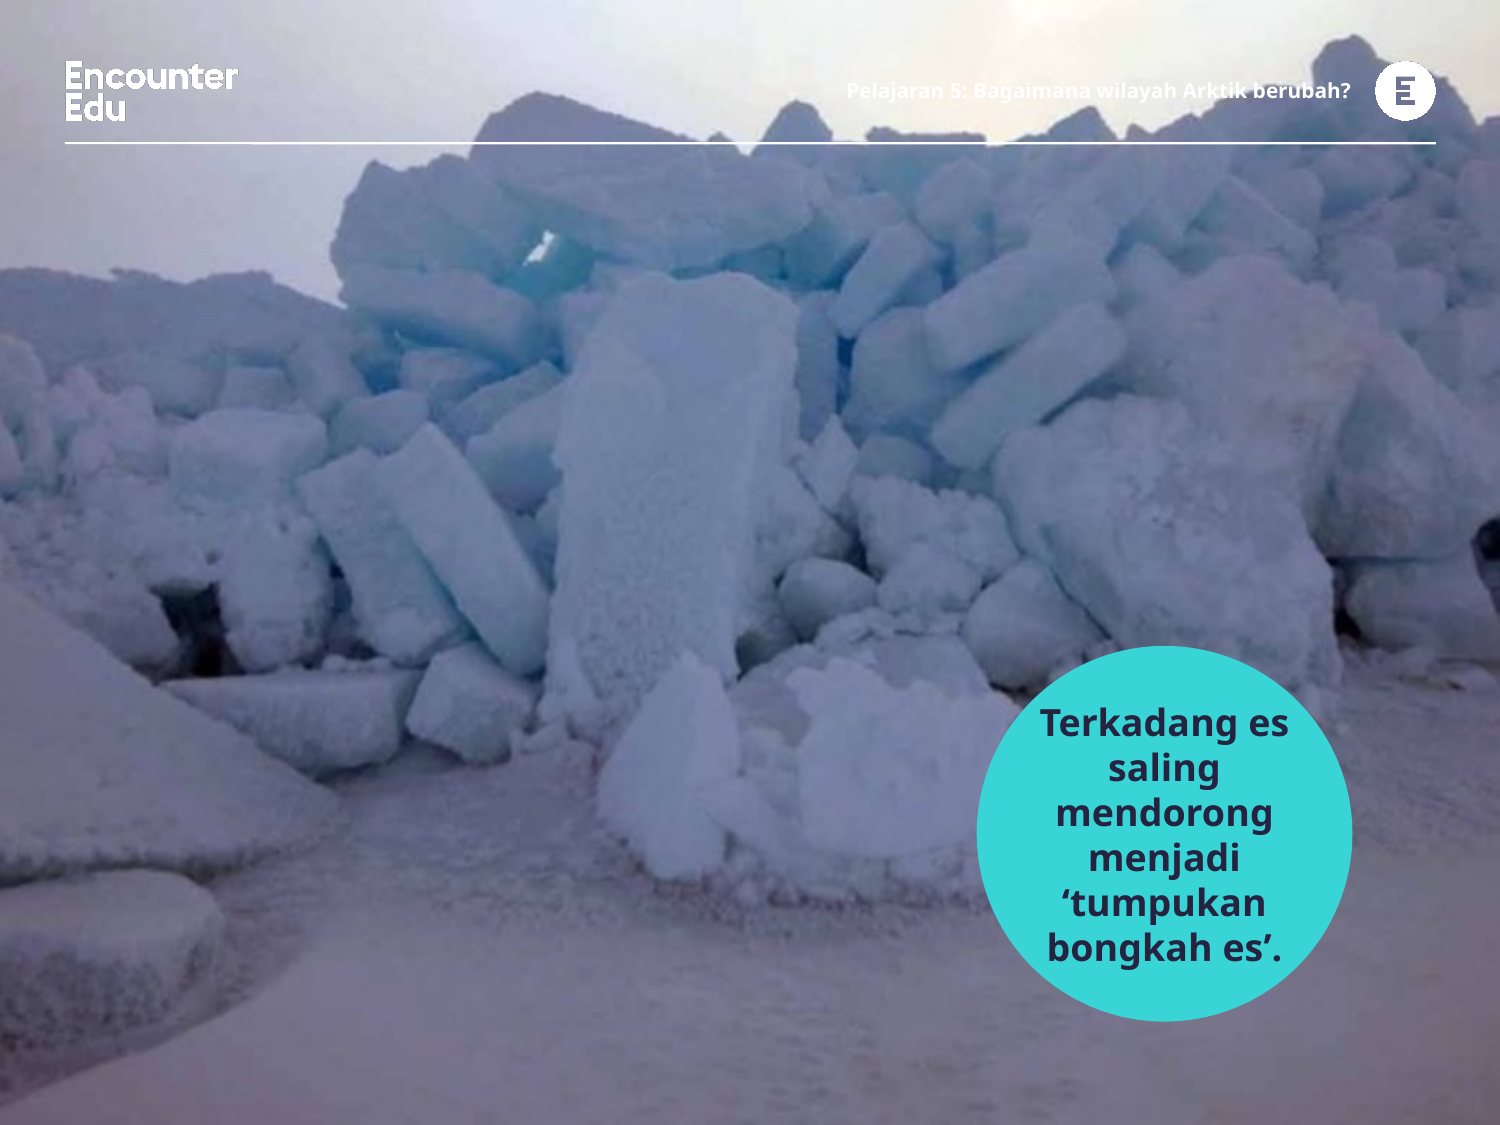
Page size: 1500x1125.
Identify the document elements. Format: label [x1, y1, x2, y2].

picture [0, 0, 1500, 1125]
text_box [976, 645, 1353, 1022]
